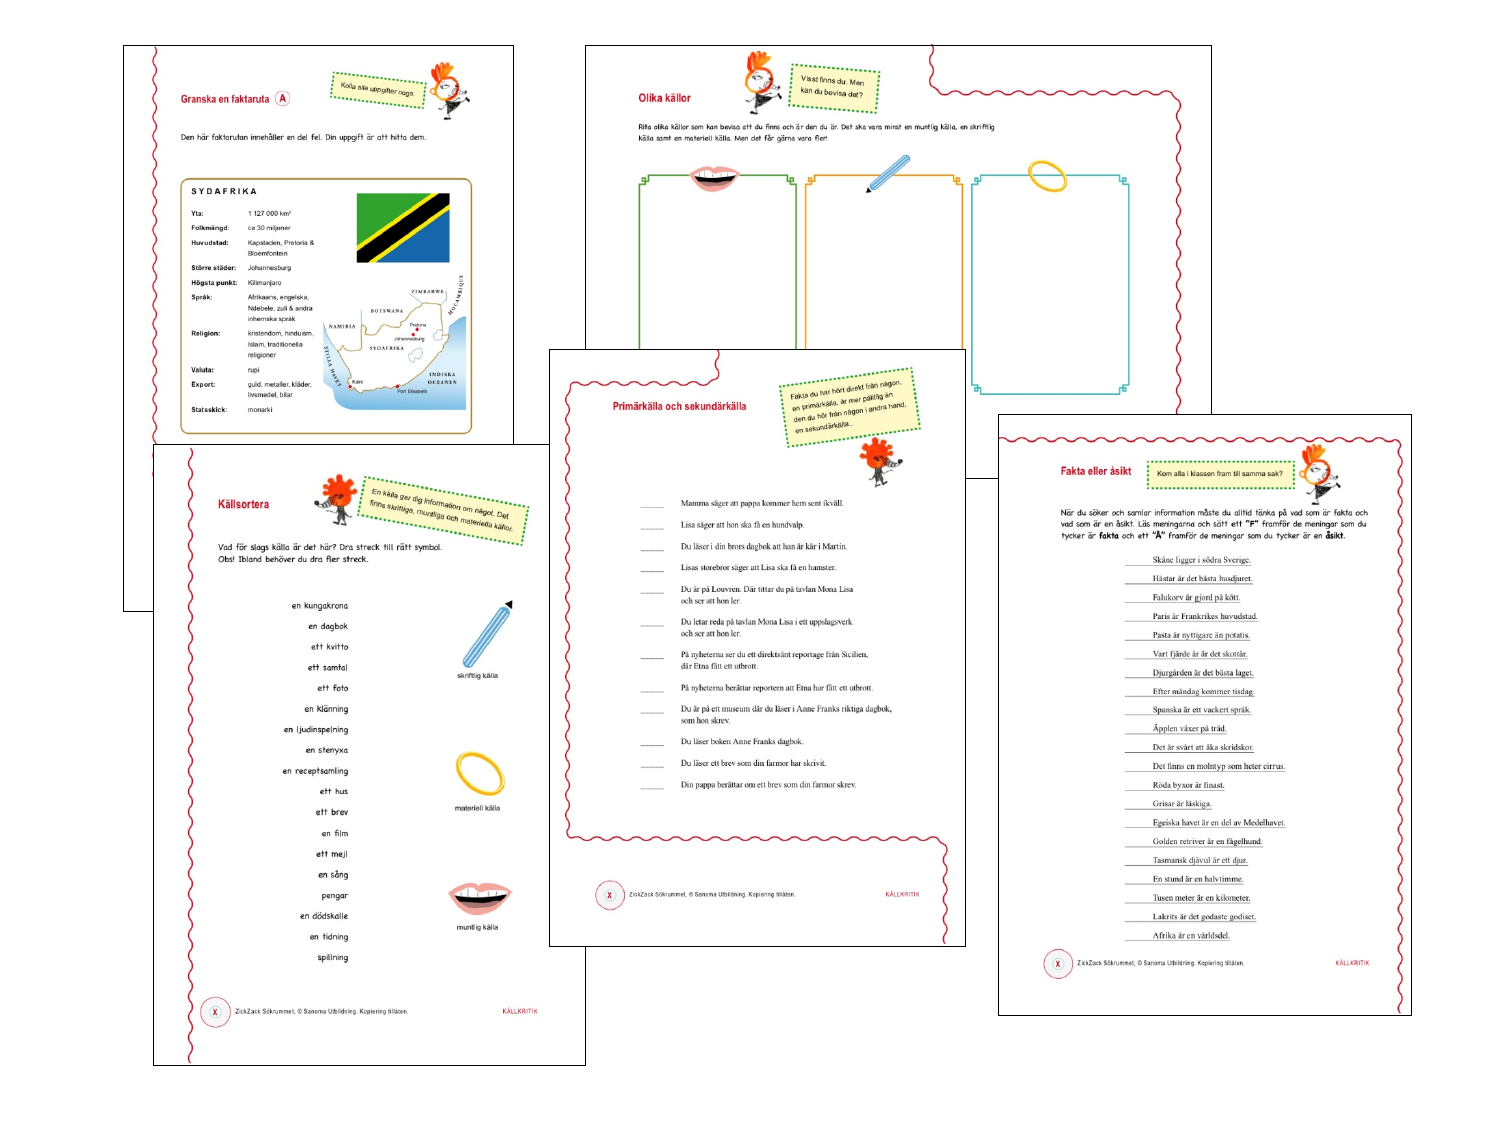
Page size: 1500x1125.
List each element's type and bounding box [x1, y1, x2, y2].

picture [123, 44, 1412, 1067]
